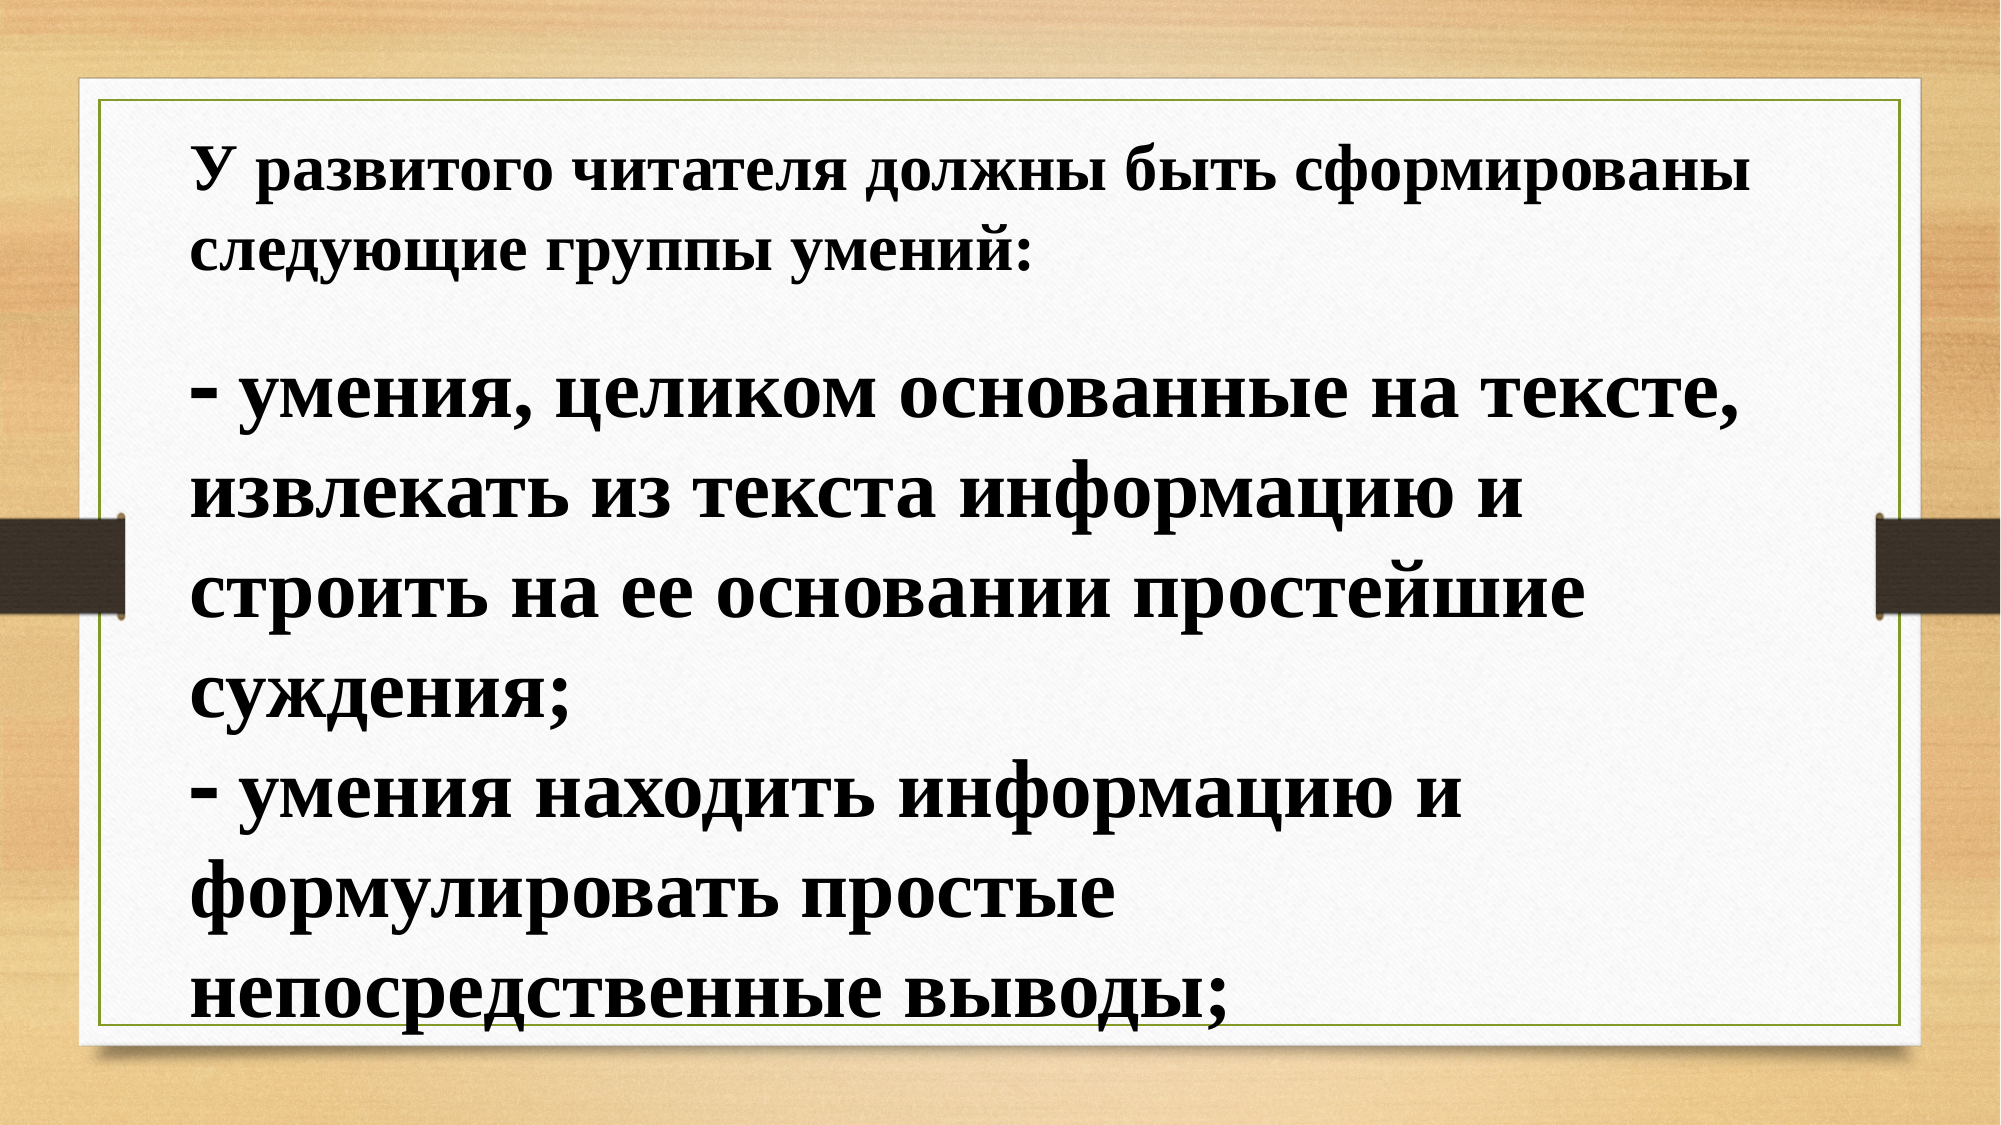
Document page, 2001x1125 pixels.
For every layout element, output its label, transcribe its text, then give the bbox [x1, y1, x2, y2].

picture [0, 0, 2001, 1125]
text_box У развитого читателя должны быть сформированы следующие группы умений:  умения, целиком основанные на тексте, извлекать из текста информацию и строить на ее основании простейшие суждения;  умения находить информацию и формулировать простые непосредственные выводы; [175, 116, 1802, 1041]
